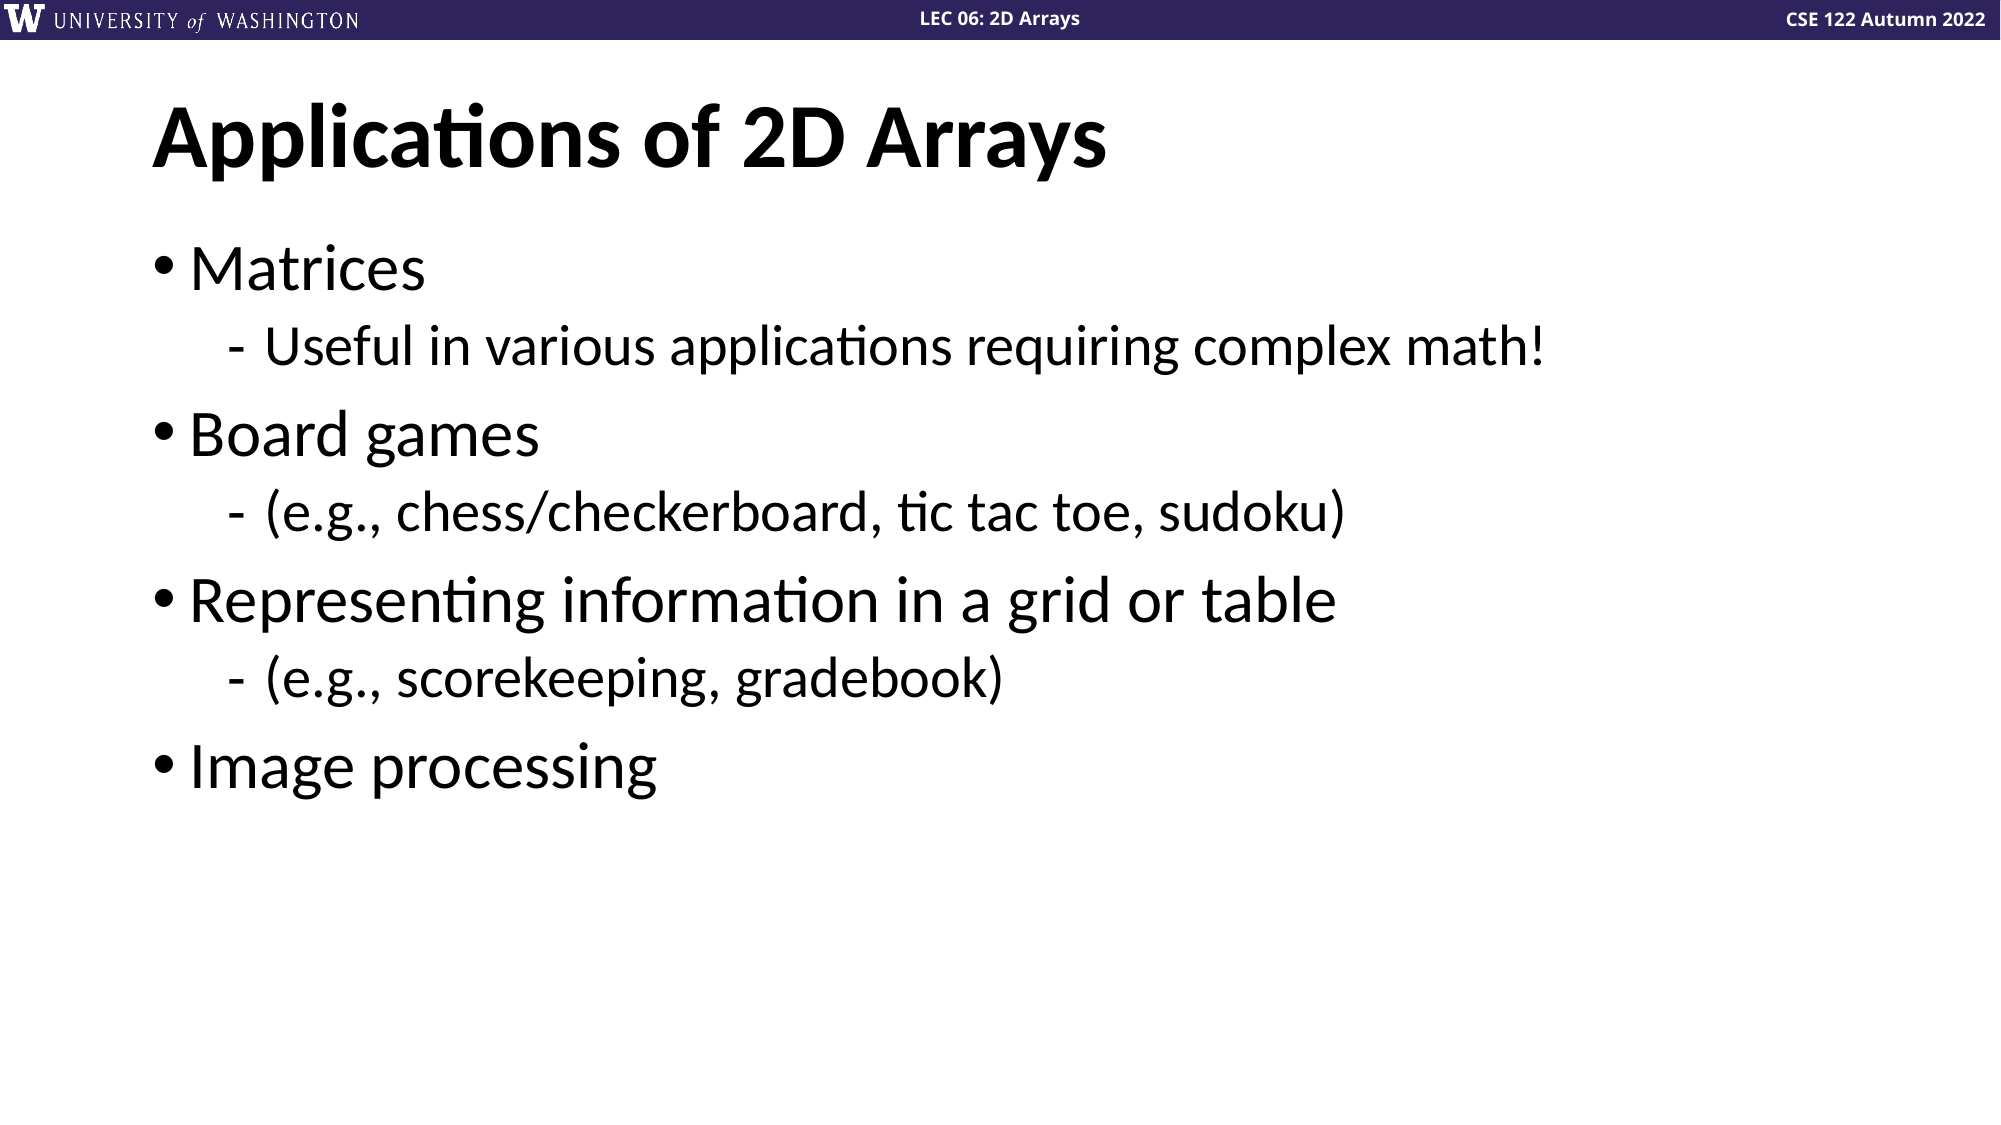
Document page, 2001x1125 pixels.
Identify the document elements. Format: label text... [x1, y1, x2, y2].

title Applications of 2D Arrays [137, 74, 1863, 200]
picture [4, 4, 358, 33]
list Matrices Useful in various applications requiring complex math! Board games (e.g., chess/checkerboard, tic tac toe, sudoku) Representing information in a grid or table (e.g., scorekeeping, gradebook) Image processing [137, 224, 1911, 1014]
